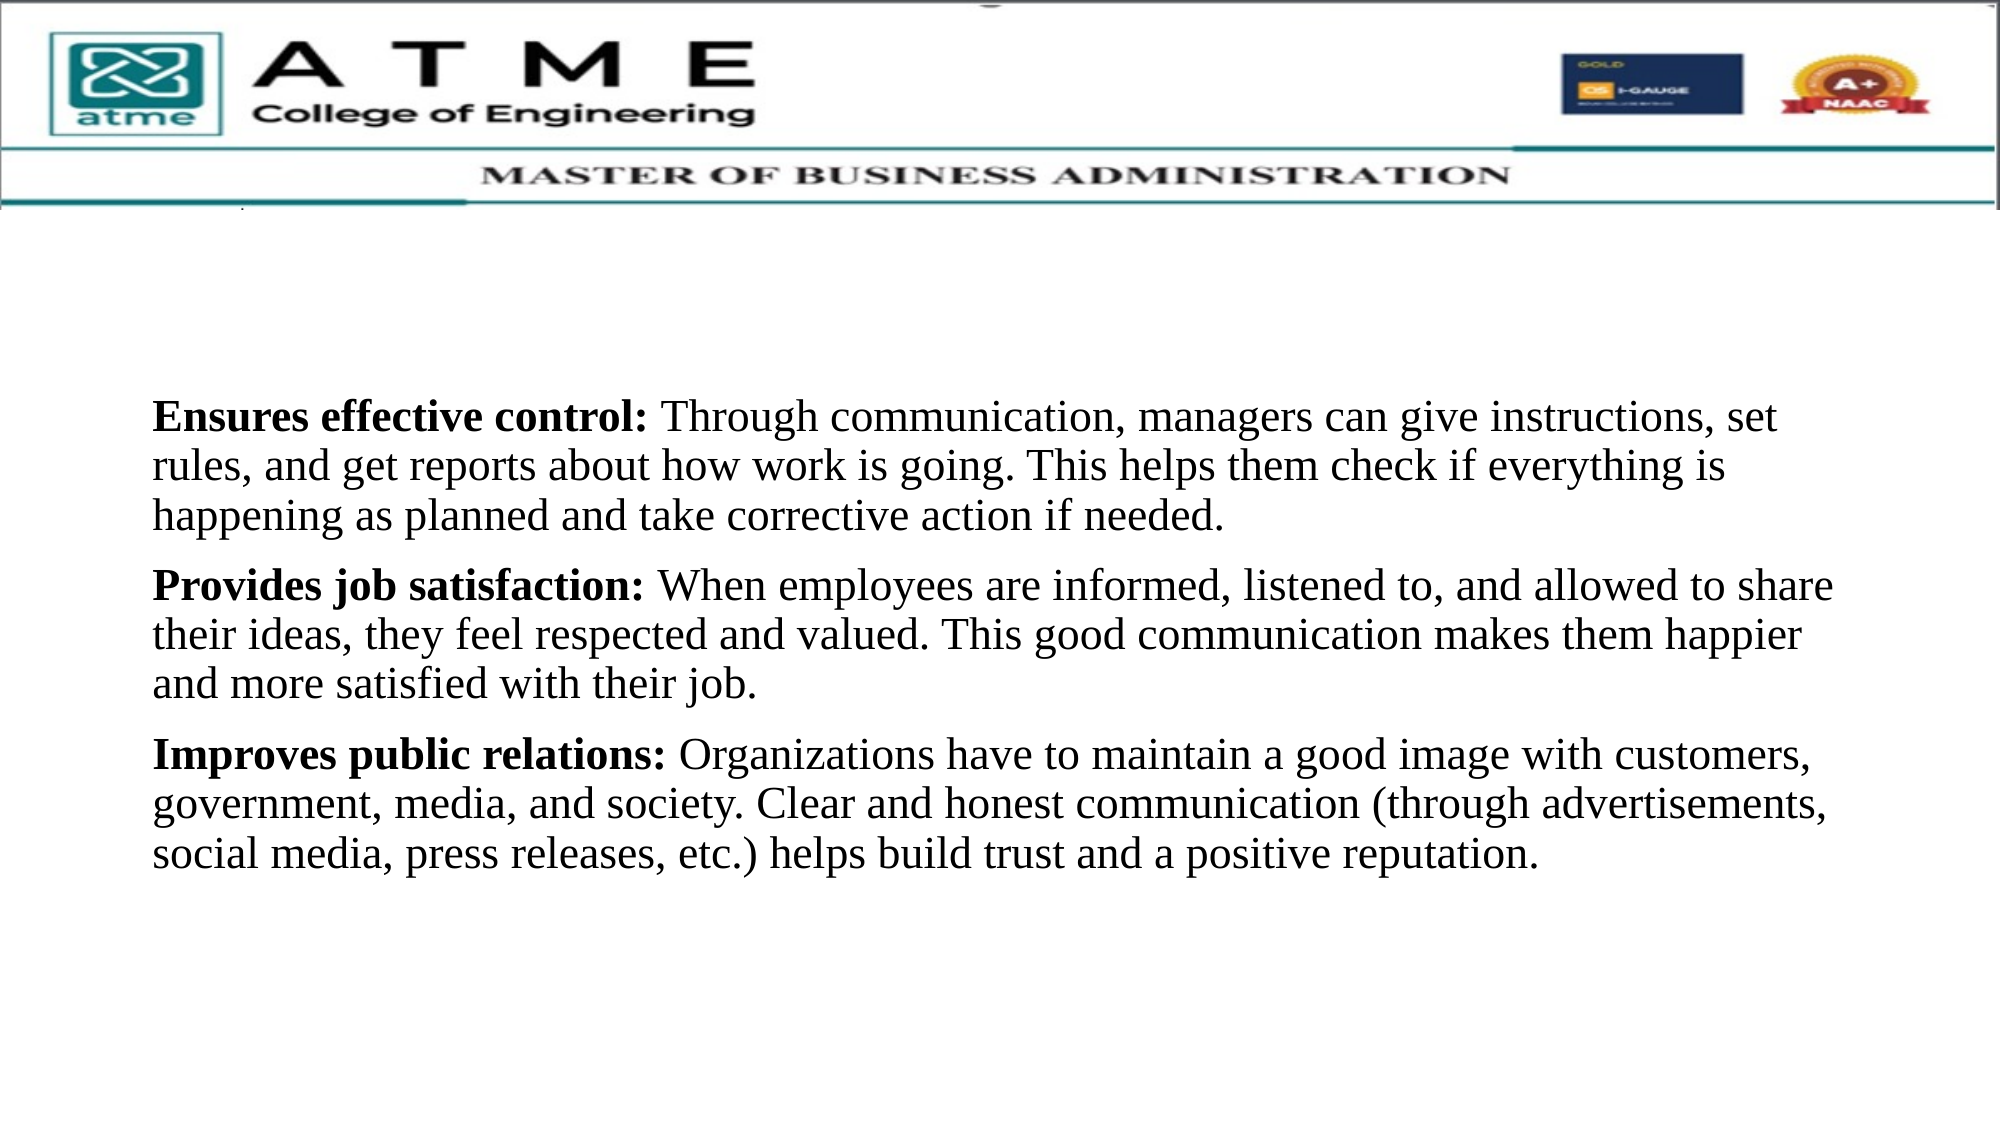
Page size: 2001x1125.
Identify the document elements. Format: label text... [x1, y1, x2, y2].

list Ensures effective control: Through communication, managers can give instructions, set rules, and get reports about how work is going. This helps them check if everything is happening as planned and take corrective action if needed. Provides job satisfaction: When employees are informed, listened to, and allowed to share their ideas, they feel respected and valued. This good communication makes them happier and more satisfied with their job. Improves public relations: Organizations have to maintain a good image with customers, government, media, and society. Clear and honest communication (through advertisements, social media, press releases, etc.) helps build trust and a positive reputation. [137, 384, 1863, 1098]
picture [0, 0, 2000, 210]
